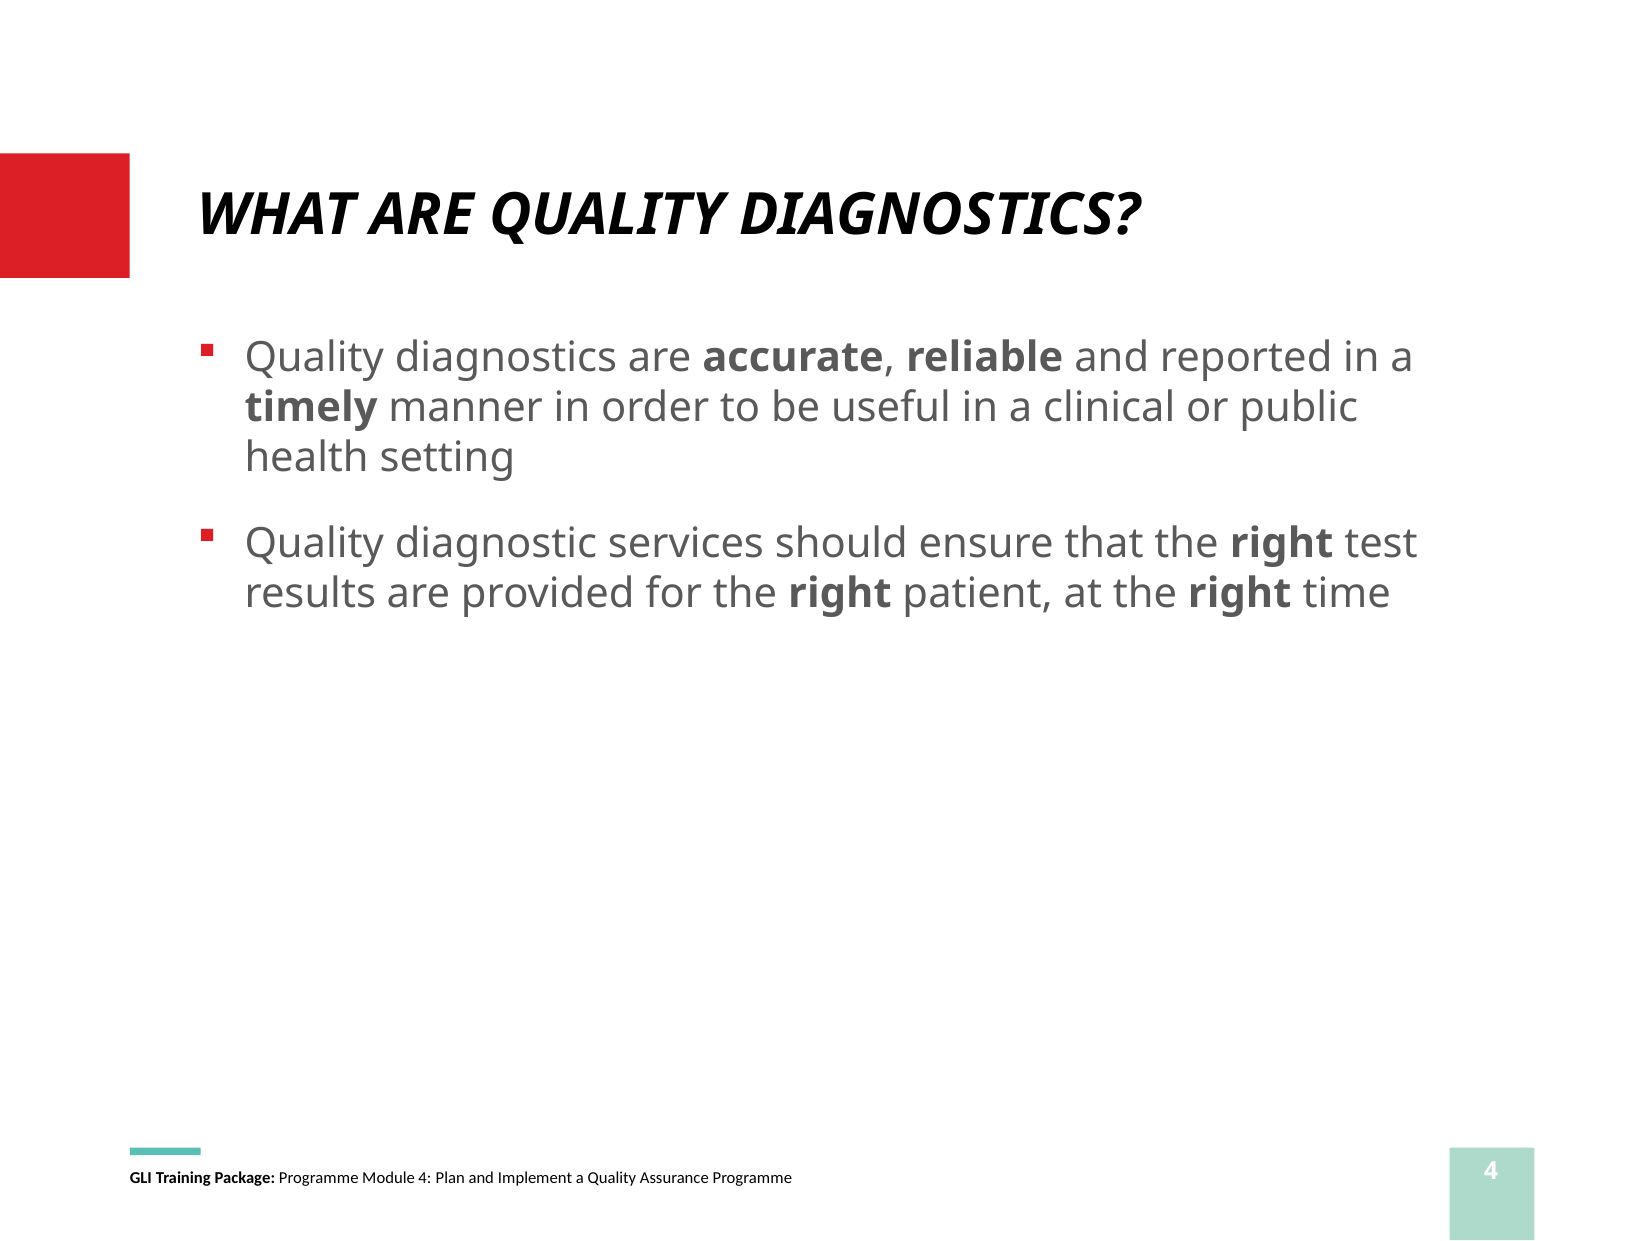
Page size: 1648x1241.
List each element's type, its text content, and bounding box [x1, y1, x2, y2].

title WHAT ARE QUALITY DIAGNOSTICS? [197, 153, 1450, 278]
list Quality diagnostics are accurate, reliable and reported in a timely manner in order to be useful in a clinical or public health setting Quality diagnostic services should ensure that the right test results are provided for the right patient, at the right time [197, 330, 1450, 1087]
